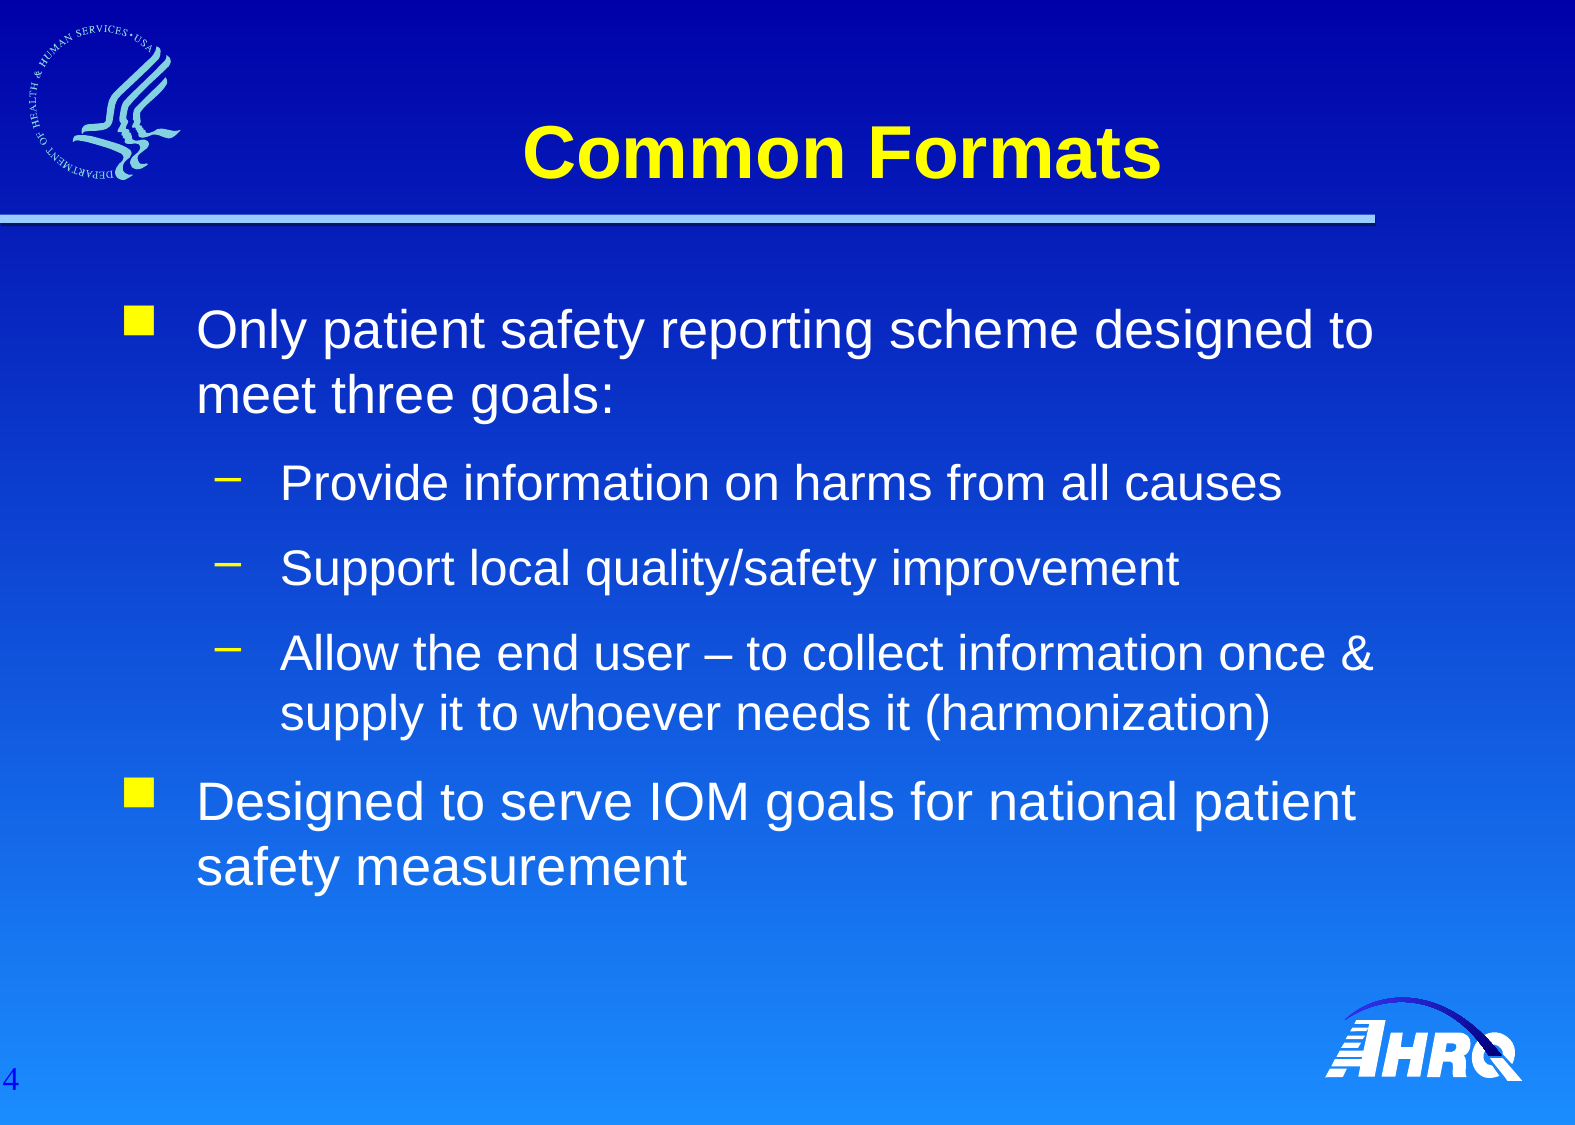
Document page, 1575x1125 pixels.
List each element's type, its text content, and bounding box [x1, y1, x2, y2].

list Only patient safety reporting scheme designed to meet three goals: Provide information on harms from all causes Support local quality/safety improvement Allow the end user – to collect information once & supply it to whoever needs it (harmonization) Designed to serve IOM goals for national patient safety measurement [104, 286, 1483, 763]
title Common Formats [203, 56, 1483, 202]
